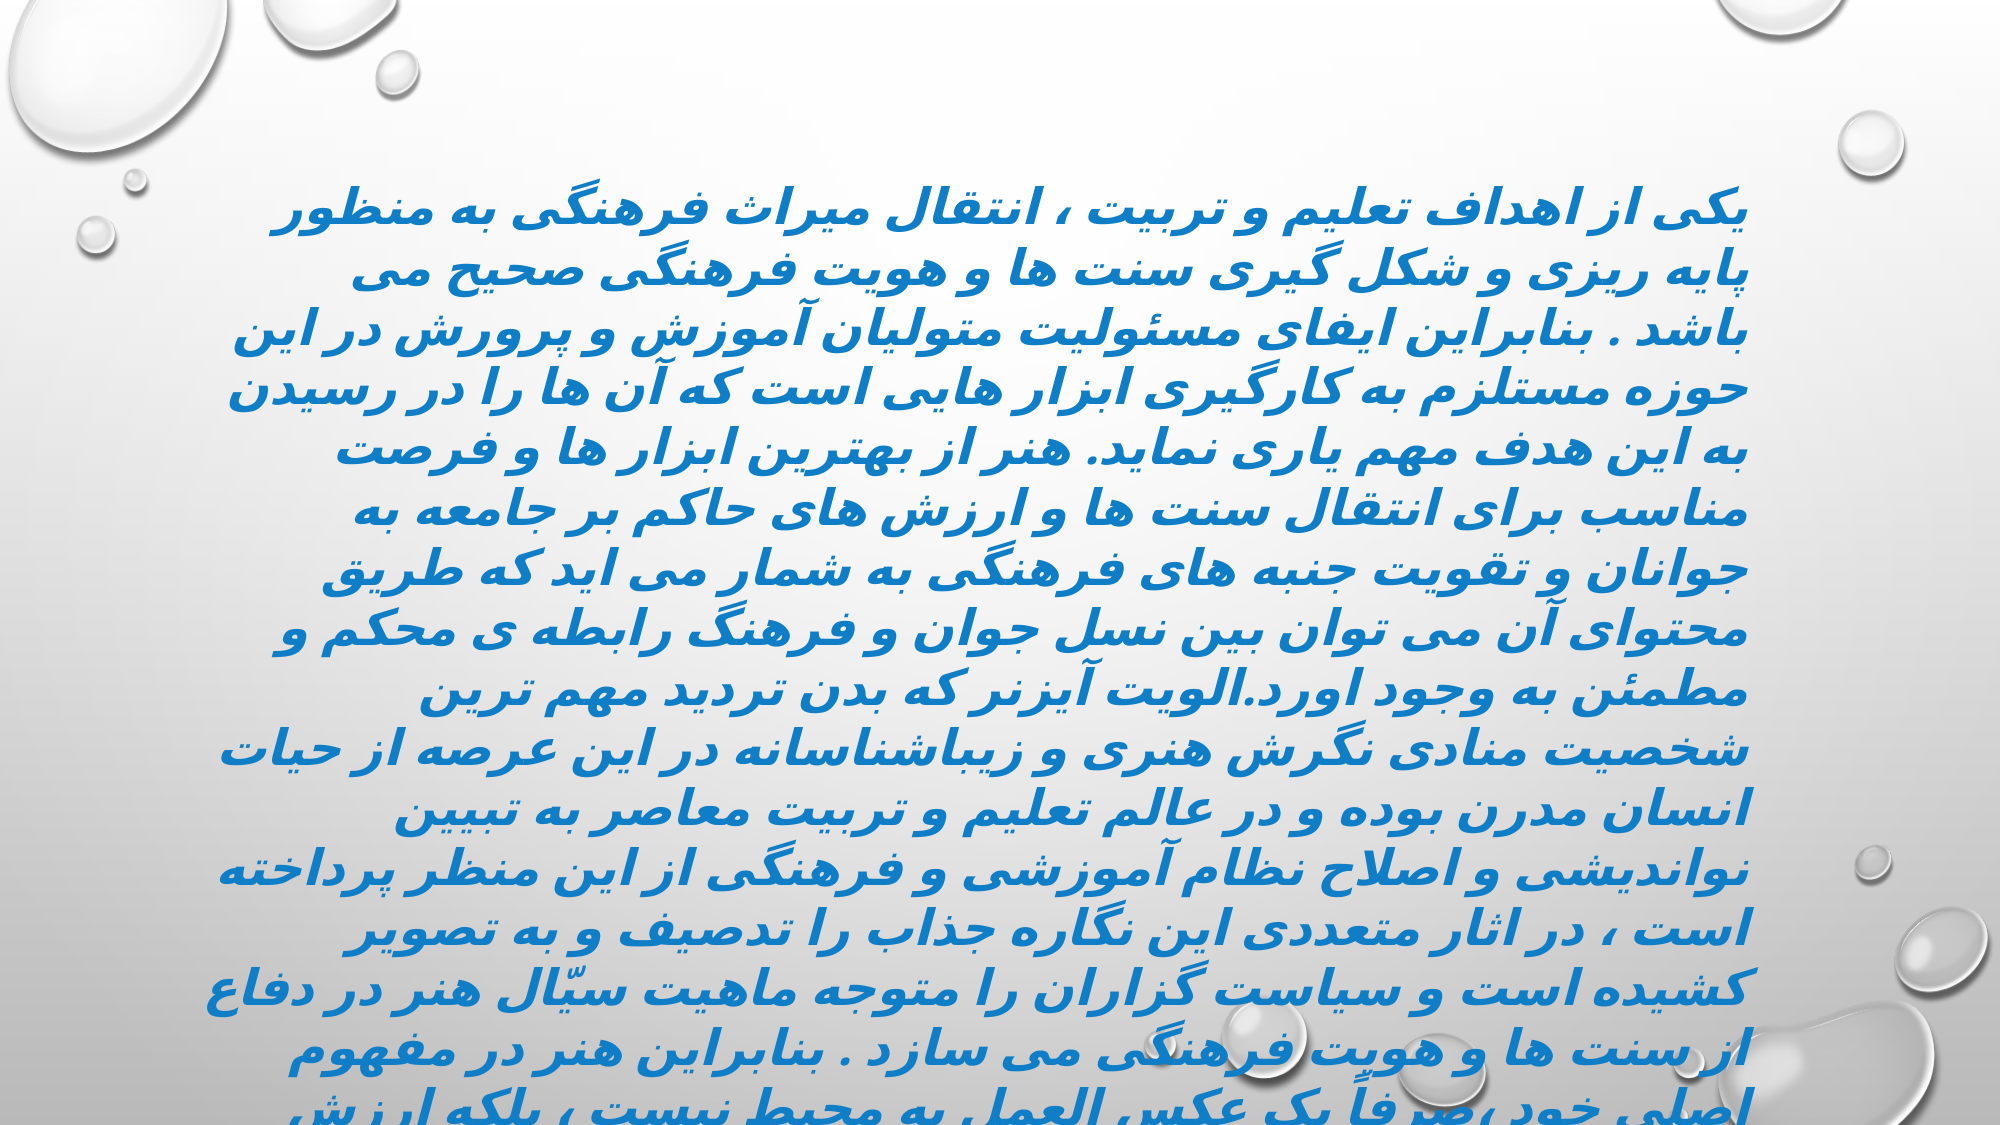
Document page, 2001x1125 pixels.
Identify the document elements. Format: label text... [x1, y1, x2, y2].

text_box یکی از اهداف تعلیم و تربیت ، انتقال میراث فرهنگی به منظور پایه ریزی و شکل گیری سنت ها و هویت فرهنگی صحیح می باشد . بنابراین ایفای مسئولیت متولیان آموزش و پرورش در این حوزه مستلزم به کارگیری ابزار هایی است که آن ها را در رسیدن به این هدف مهم یاری نماید. هنر از بهترین ابزار ها و فرصت مناسب برای انتقال سنت ها و ارزش های حاکم بر جامعه به جوانان و تقویت جنبه های فرهنگی به شمار می اید که طریق محتوای آن می توان بین نسل جوان و فرهنگ رابطه ی محکم و مطمئن به وجود اورد.الویت آیزنر که بدن تردید مهم ترین شخصیت منادی نگرش هنری و زیباشناسانه در این عرصه از حیات انسان مدرن بوده و در عالم تعلیم و تربیت معاصر به تبیین نواندیشی و اصلاح نظام آموزشی و فرهنگی از این منظر پرداخته است ، در اثار متعددی این نگاره جذاب را تدصیف و به تصویر کشیده است و سیاست گزاران را متوجه ماهیت سیّال هنر در دفاع از سنت ها و هویت فرهنگی می سازد . بنابراین هنر در مفهوم اصلی خود ،صرفاً یک عکس العمل به محیط نیست ، بلکه ارزش گذاری مجدد و عمیق موقیعت های بسیار پیچیده و صیانت از آئین های مردمی است. [187, 167, 1765, 1125]
picture [0, 0, 2000, 1125]
